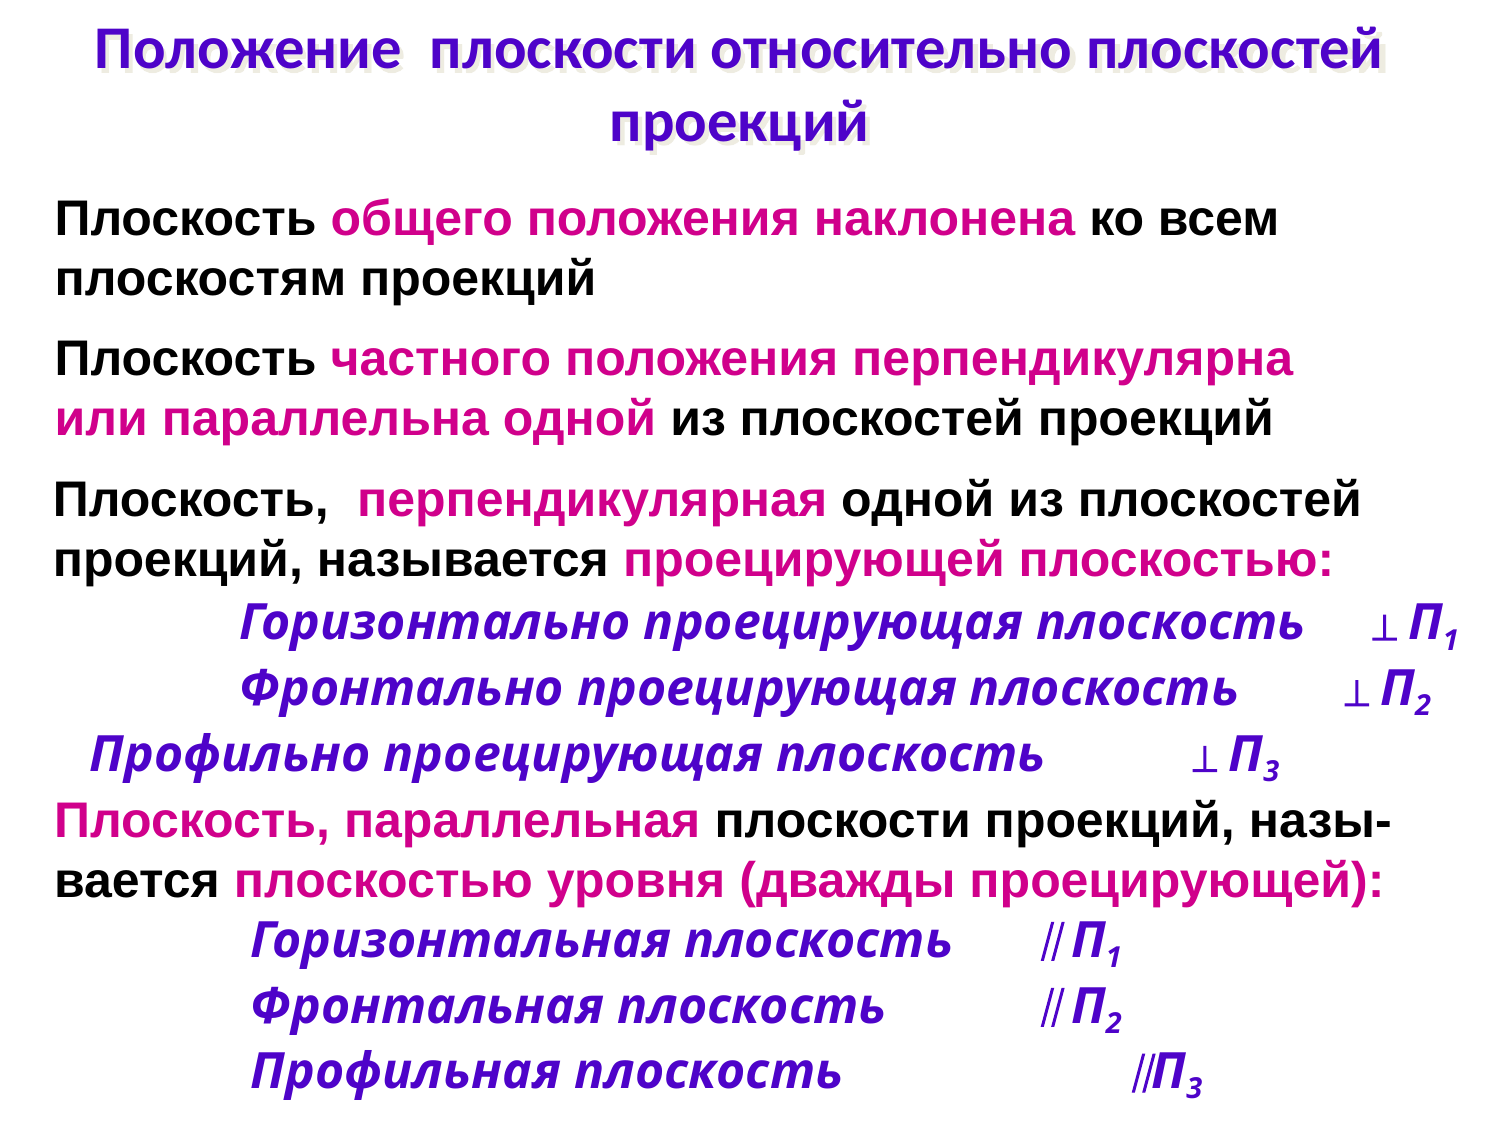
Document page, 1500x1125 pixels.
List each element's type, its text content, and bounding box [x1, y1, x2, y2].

text_box Плоскость, параллельная плоскости проекций, назы-вается плоскостью уровня (дважды проецирующей): [39, 780, 1500, 916]
text_box Горизонтальная плоскость  П1 Фронтальная плоскость  П2 Профильная плоскость П3 [85, 916, 1500, 1113]
text_box Плоскость частного положения перпендикулярна или параллельна одной из плоскостей проекций [39, 318, 1355, 453]
text_box Плоскость общего положения наклонена ко всем плоскостям проекций [39, 178, 1474, 313]
text_box Плоскость, перпендикулярная одной из плоскостей проекций, называется проецирующей плоскостью: [38, 459, 1464, 594]
text_box Горизонтально проецирующая плоскость  П1 Фронтально проецирующая плоскость  П2 Профильно проецирующая плоскость  П3 [74, 582, 1500, 780]
title Положение плоскости относительно плоскостей проекций [64, 0, 1415, 161]
